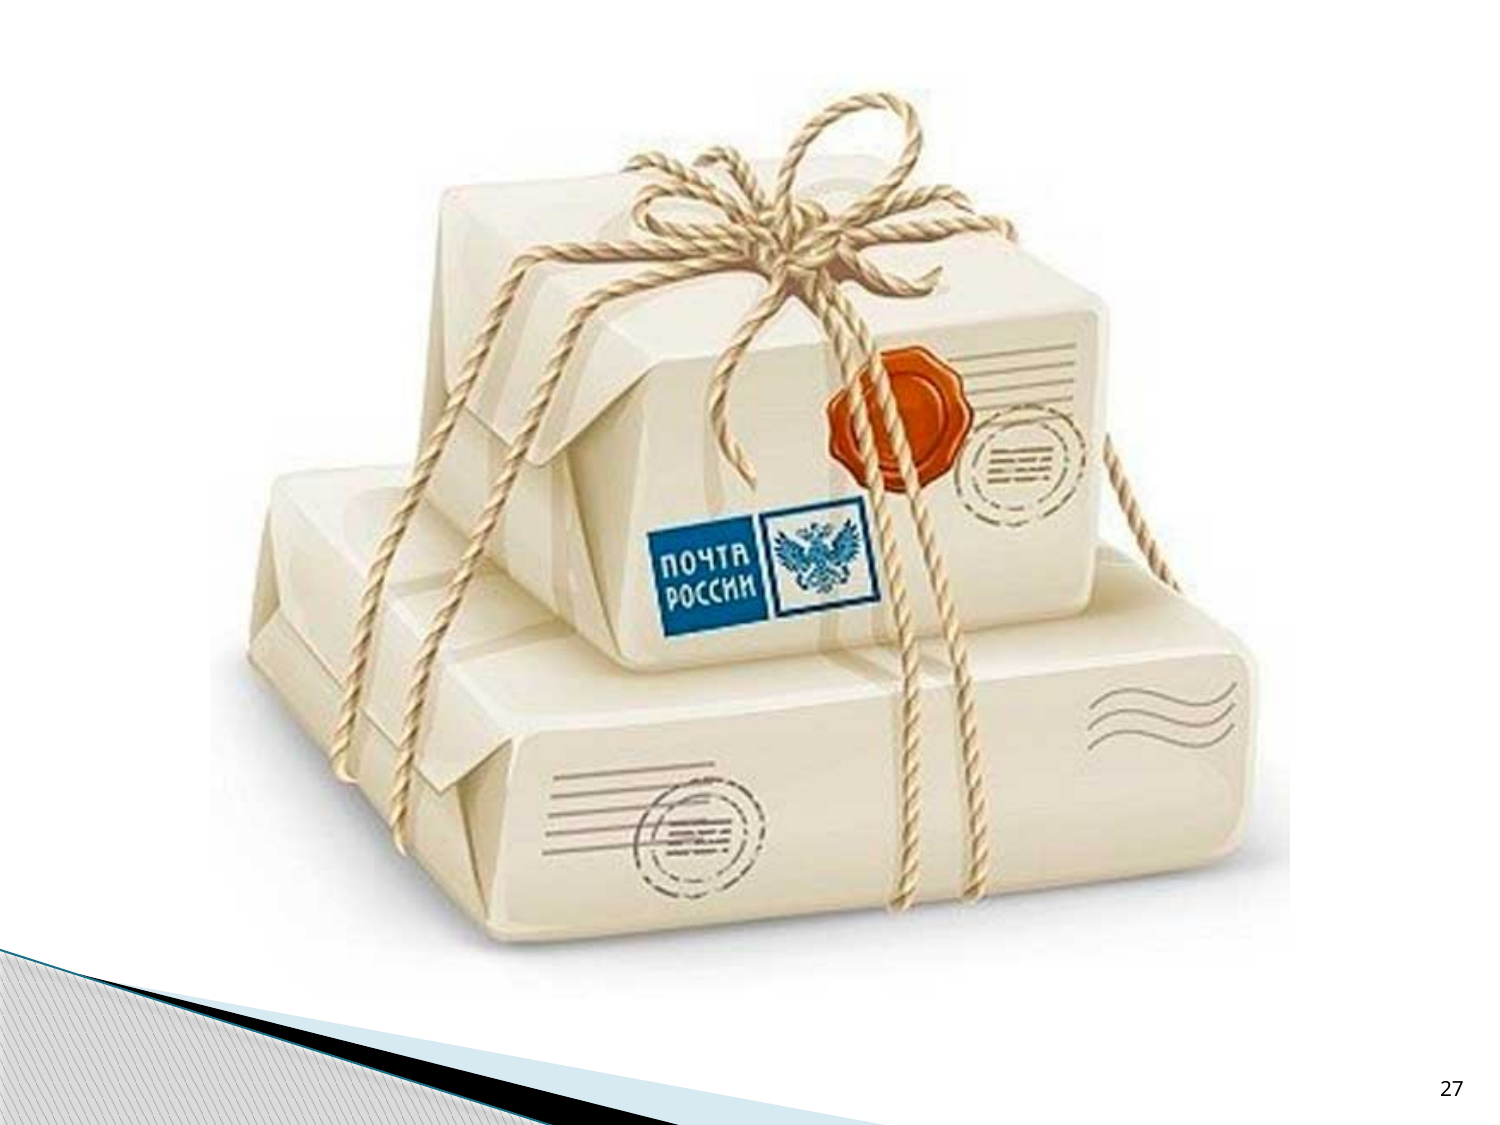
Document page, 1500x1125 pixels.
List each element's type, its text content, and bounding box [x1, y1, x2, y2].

slide_number 27 [1418, 1051, 1479, 1112]
picture [210, 47, 1290, 999]
